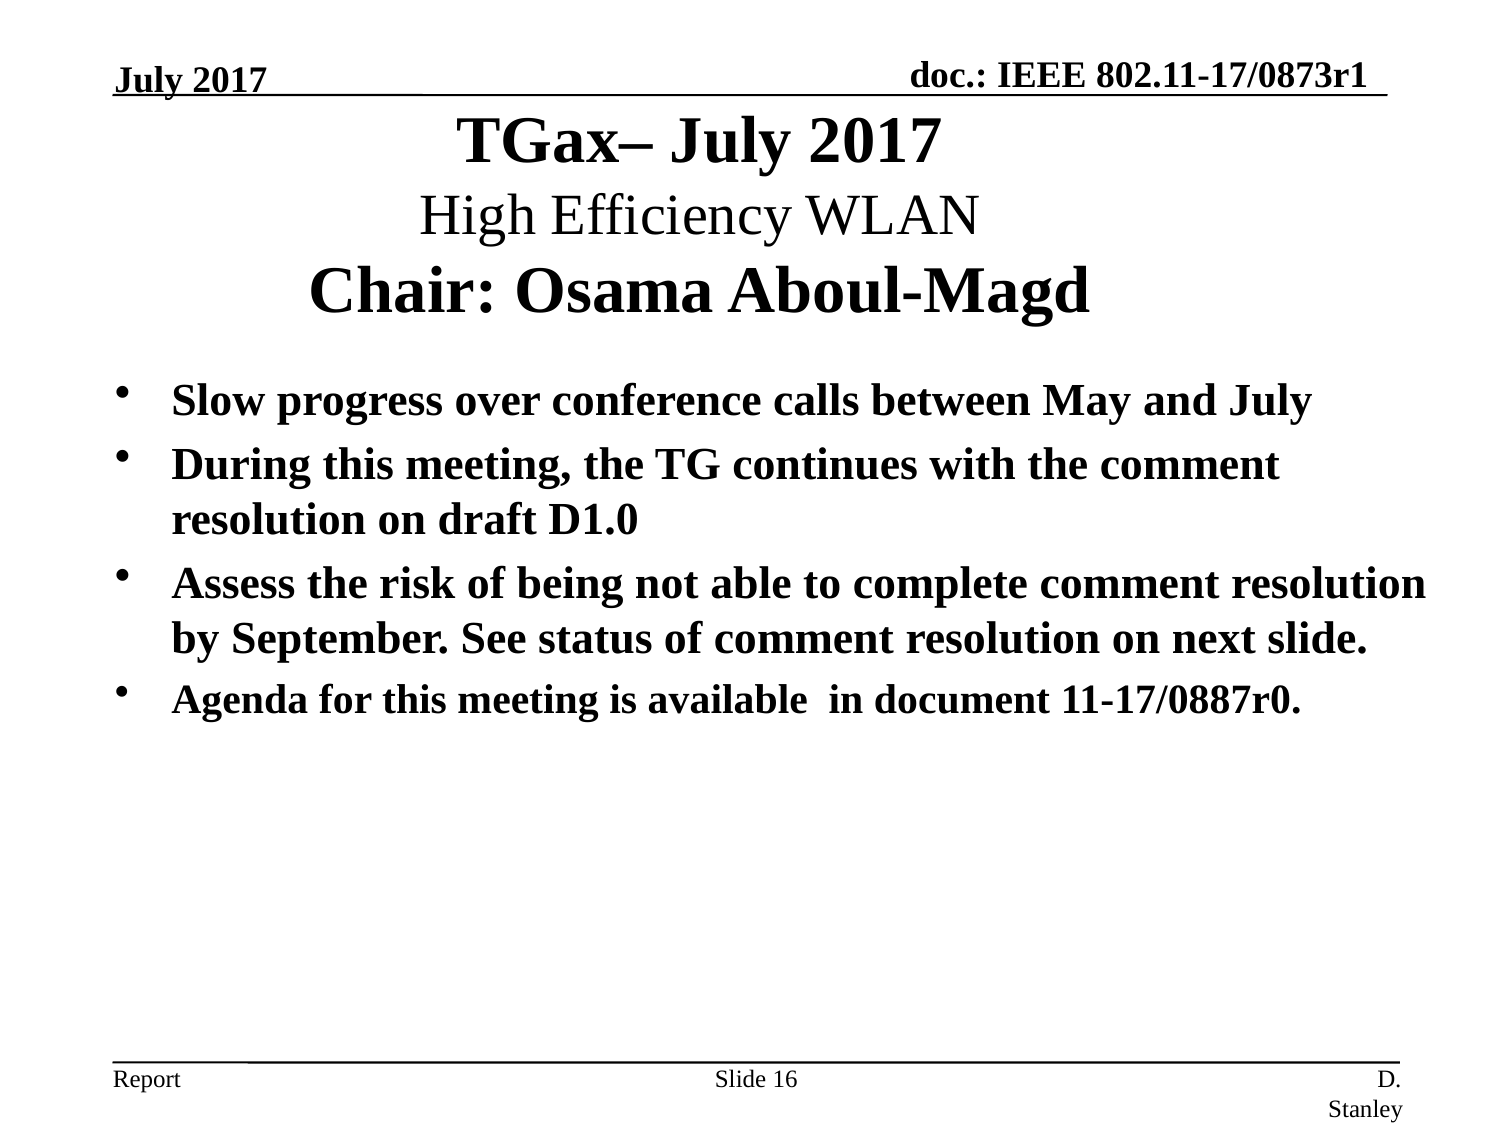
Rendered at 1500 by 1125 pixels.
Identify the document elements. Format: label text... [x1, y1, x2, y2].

title TGax– July 2017 High Efficiency WLAN Chair: Osama Aboul-Magd [62, 125, 1338, 388]
footer D. Stanley, HP Enterprise [1325, 1062, 1402, 1093]
list Slow progress over conference calls between May and July During this meeting, the TG continues with the comment resolution on draft D1.0 Assess the risk of being not able to complete comment resolution by September. See status of comment resolution on next slide. Agenda for this meeting is available in document 11-17/0887r0. [99, 362, 1463, 1050]
slide_number Slide 16 [712, 1062, 800, 1093]
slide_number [114, 54, 274, 101]
